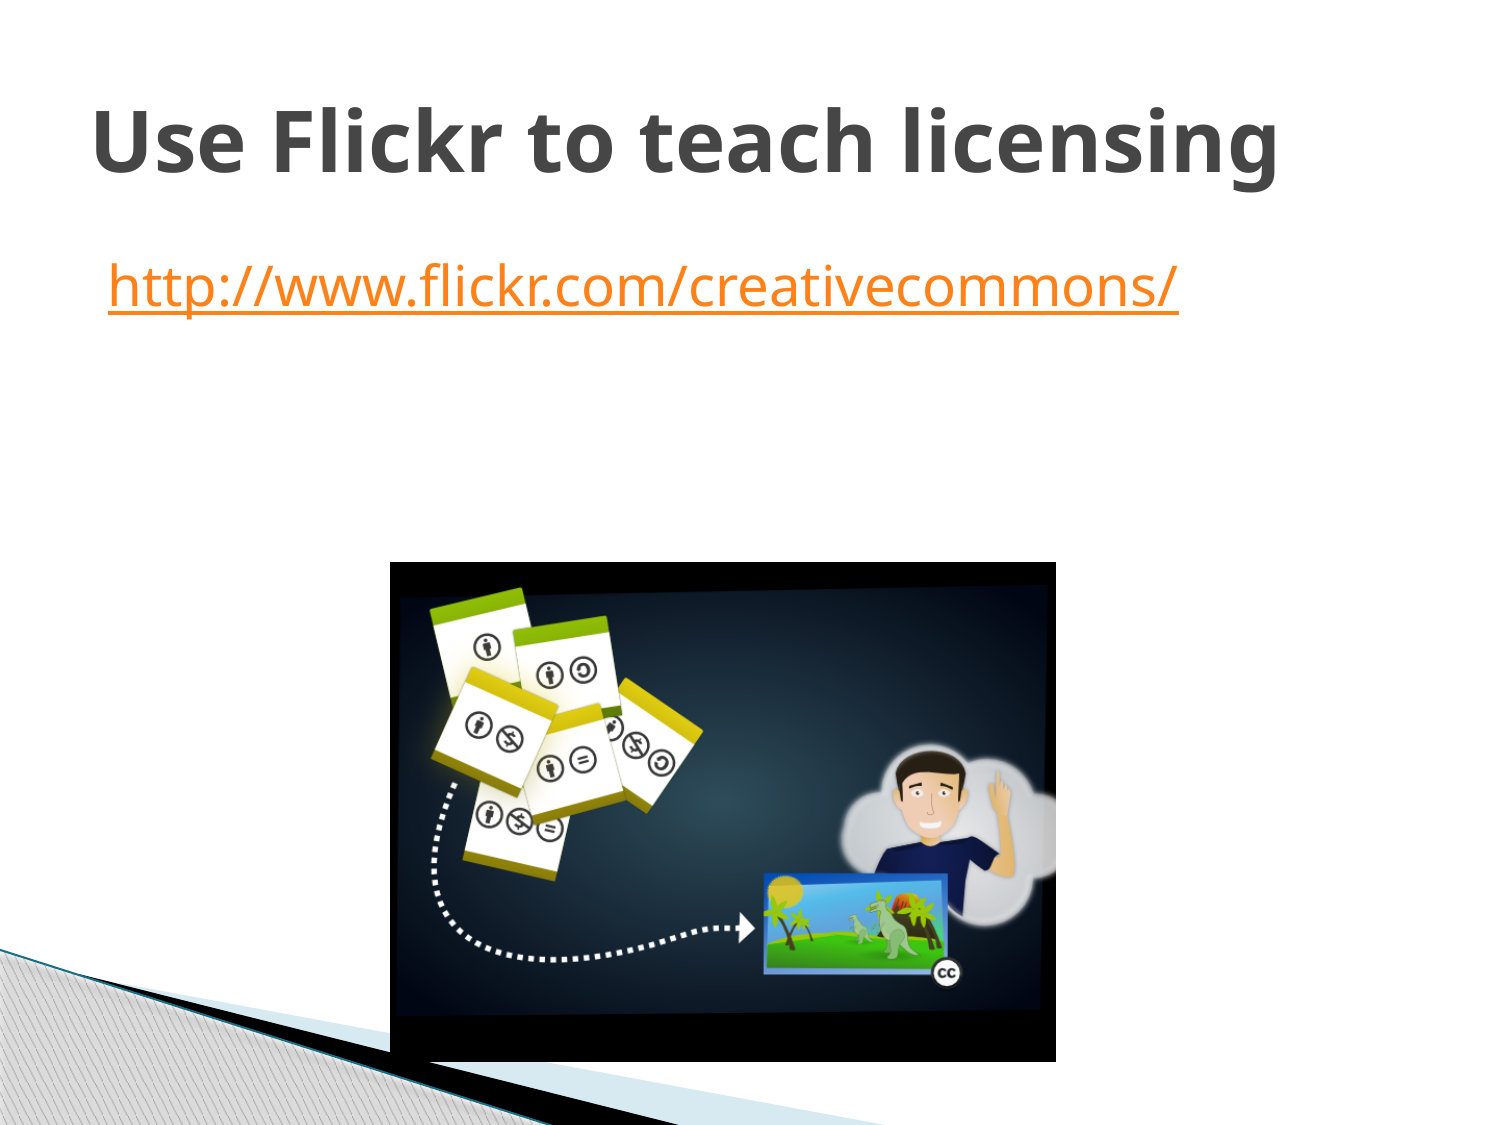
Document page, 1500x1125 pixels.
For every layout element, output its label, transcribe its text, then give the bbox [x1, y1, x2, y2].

list http://www.flickr.com/creativecommons/ [75, 243, 1425, 986]
title Use Flickr to teach licensing [75, 45, 1425, 233]
picture [389, 562, 1056, 1062]
